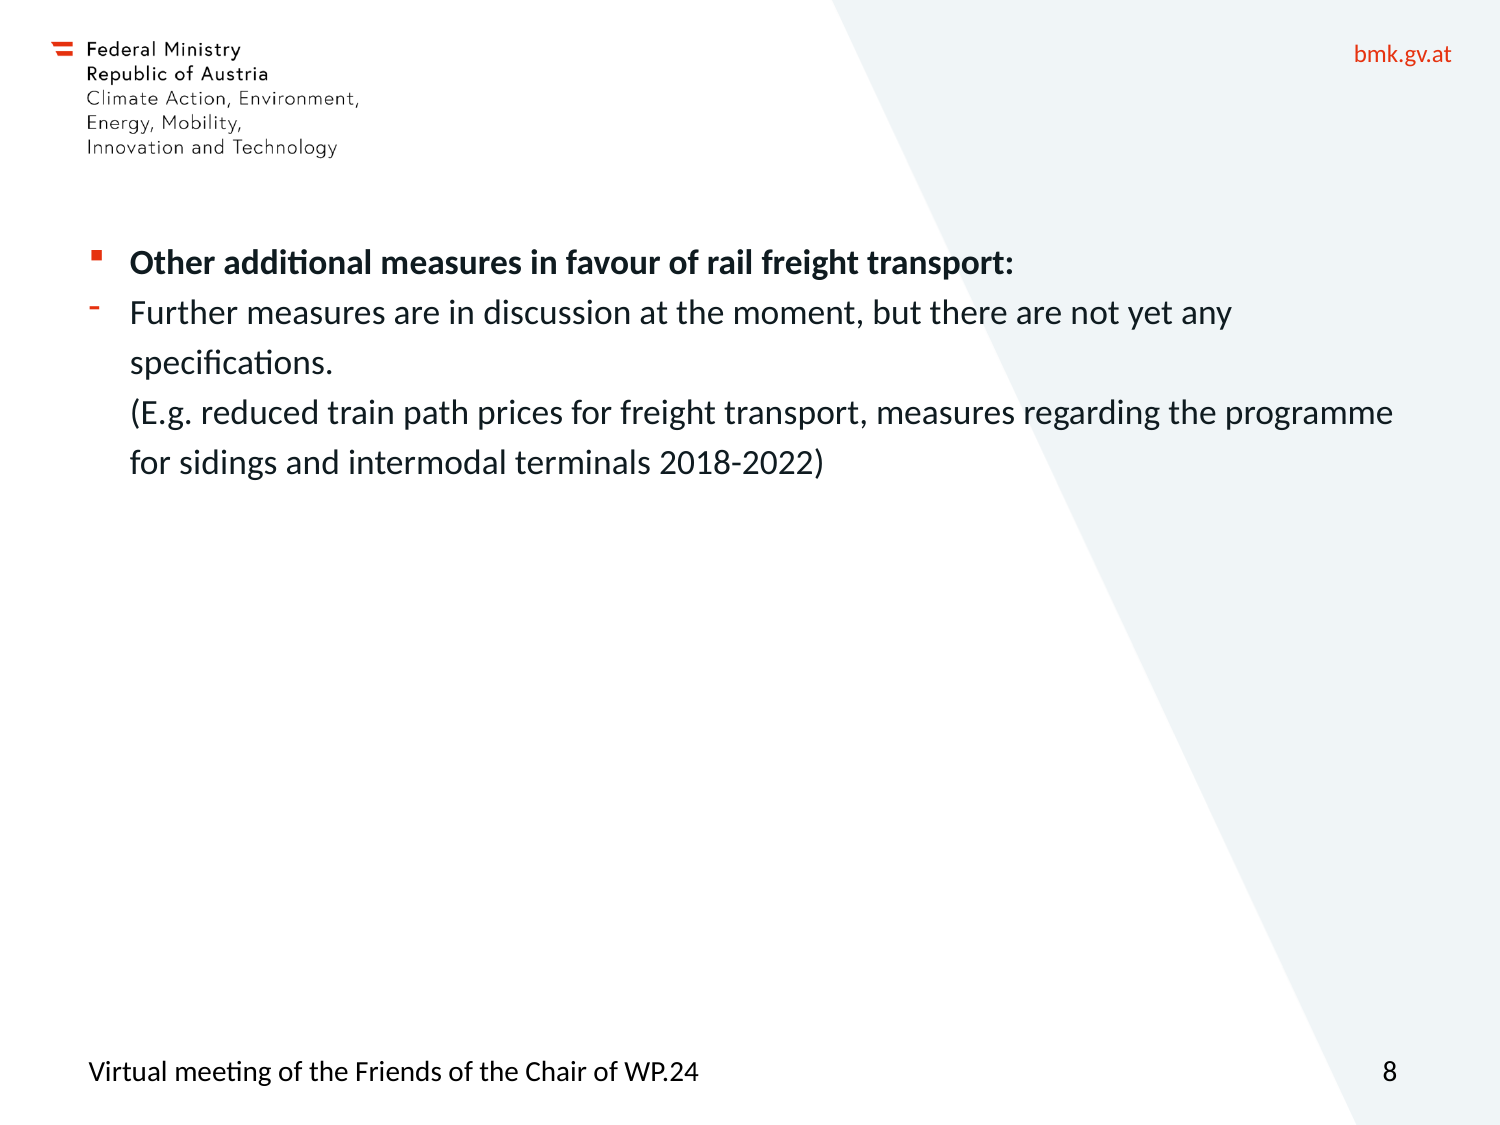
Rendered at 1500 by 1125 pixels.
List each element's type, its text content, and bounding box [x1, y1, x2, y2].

footer Virtual meeting of the Friends of the Chair of WP.24 [88, 1047, 1217, 1092]
slide_number 8 [1263, 1047, 1398, 1092]
list Other additional measures in favour of rail freight transport: Further measures are in discussion at the moment, but there are not yet any specifications. (E.g. reduced train path prices for freight transport, measures regarding the programme for sidings and intermodal terminals 2018-2022) [88, 231, 1398, 993]
picture [0, 0, 1500, 1125]
